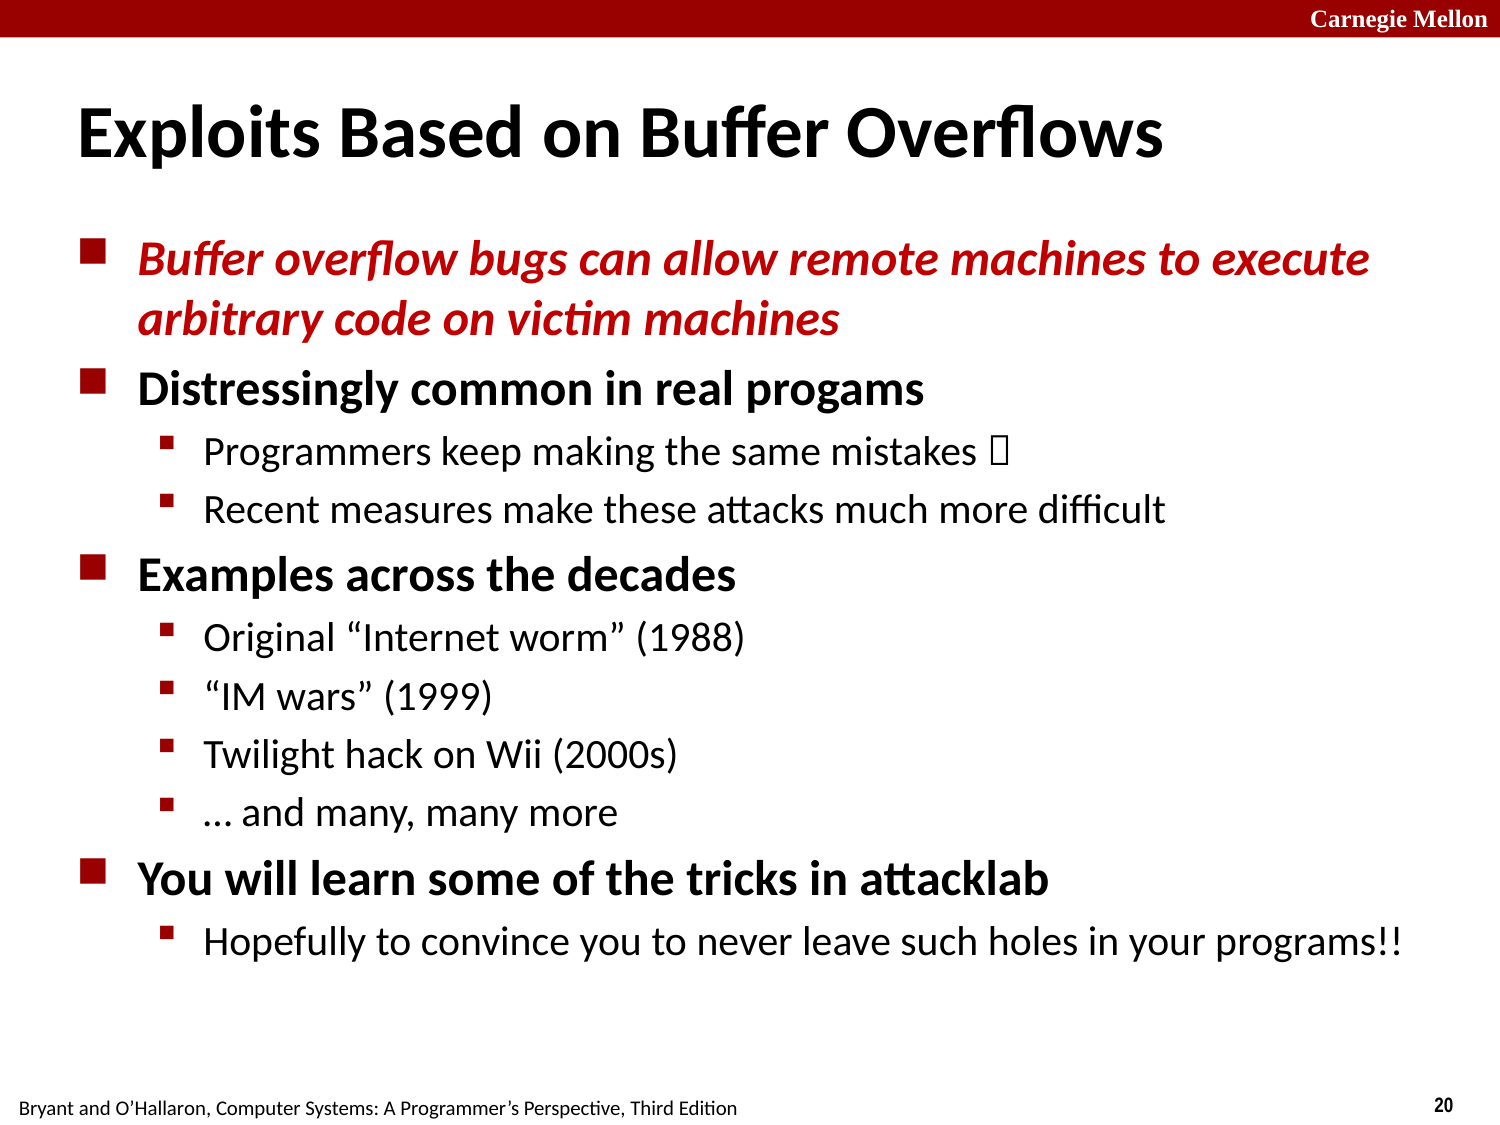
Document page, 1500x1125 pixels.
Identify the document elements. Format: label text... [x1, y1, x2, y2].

list Buffer overflow bugs can allow remote machines to execute arbitrary code on victim machines Distressingly common in real progams Programmers keep making the same mistakes  Recent measures make these attacks much more difficult Examples across the decades Original “Internet worm” (1988) “IM wars” (1999) Twilight hack on Wii (2000s) … and many, many more You will learn some of the tricks in attacklab Hopefully to convince you to never leave such holes in your programs!! [66, 217, 1426, 1113]
title Exploits Based on Buffer Overflows [62, 80, 1463, 176]
